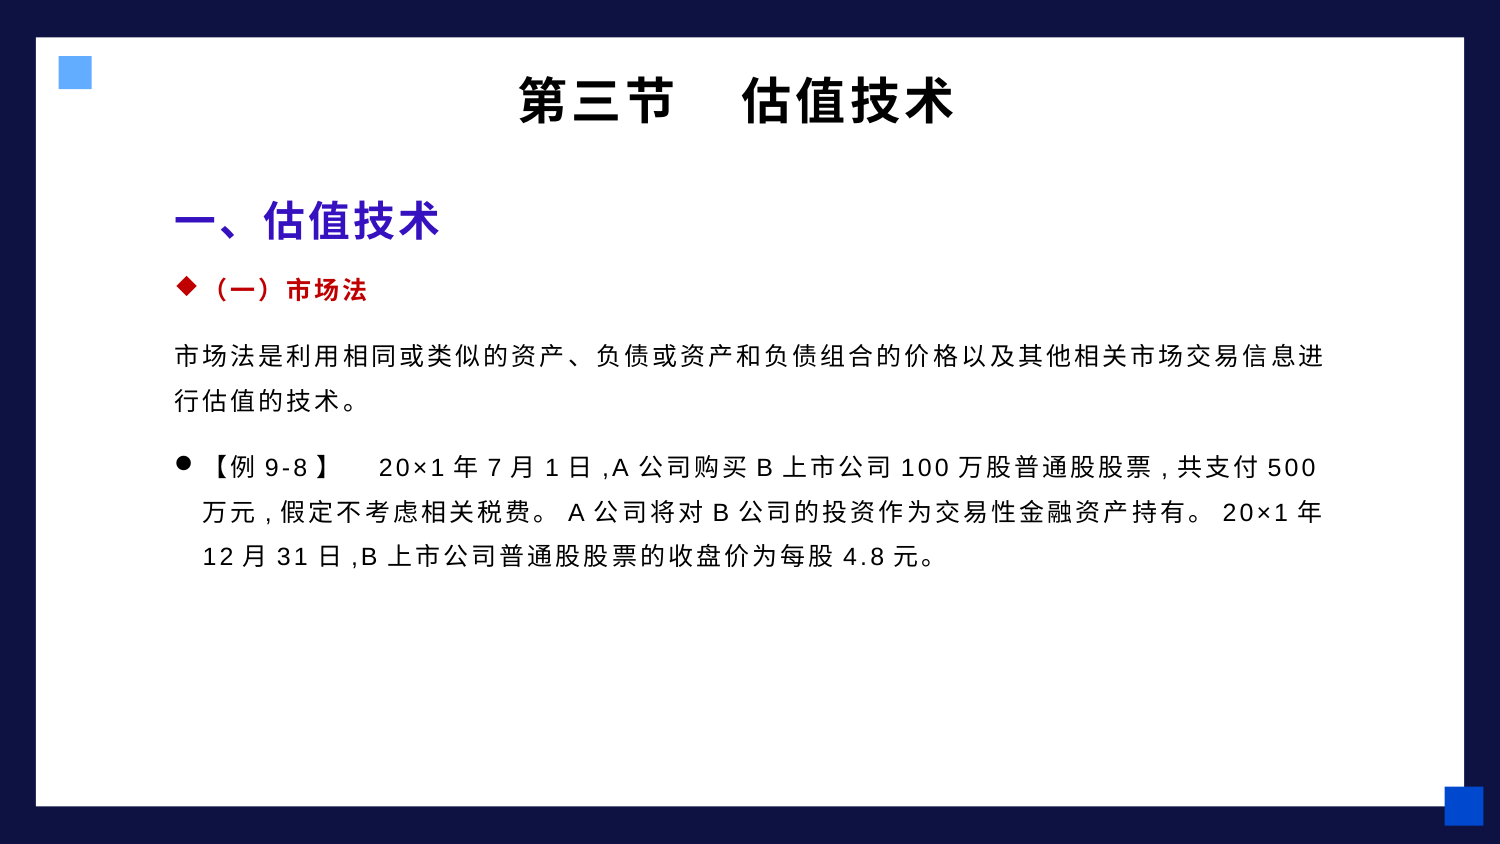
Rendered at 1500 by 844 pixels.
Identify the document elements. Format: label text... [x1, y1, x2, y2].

list 一、估值技术 （一）市场法 市场法是利用相同或类似的资产、负债或资产和负债组合的价格以及其他相关市场交易信息进行估值的技术。 【例9-8】 20×1年7月1日,A公司购买B上市公司100万股普通股股票,共支付500万元,假定不考虑相关税费。A公司将对B公司的投资作为交易性金融资产持有。20×1年12月31日,B上市公司普通股股票的收盘价为每股4.8元。 [157, 179, 1343, 670]
title 第三节 估值技术 [141, 48, 1327, 138]
